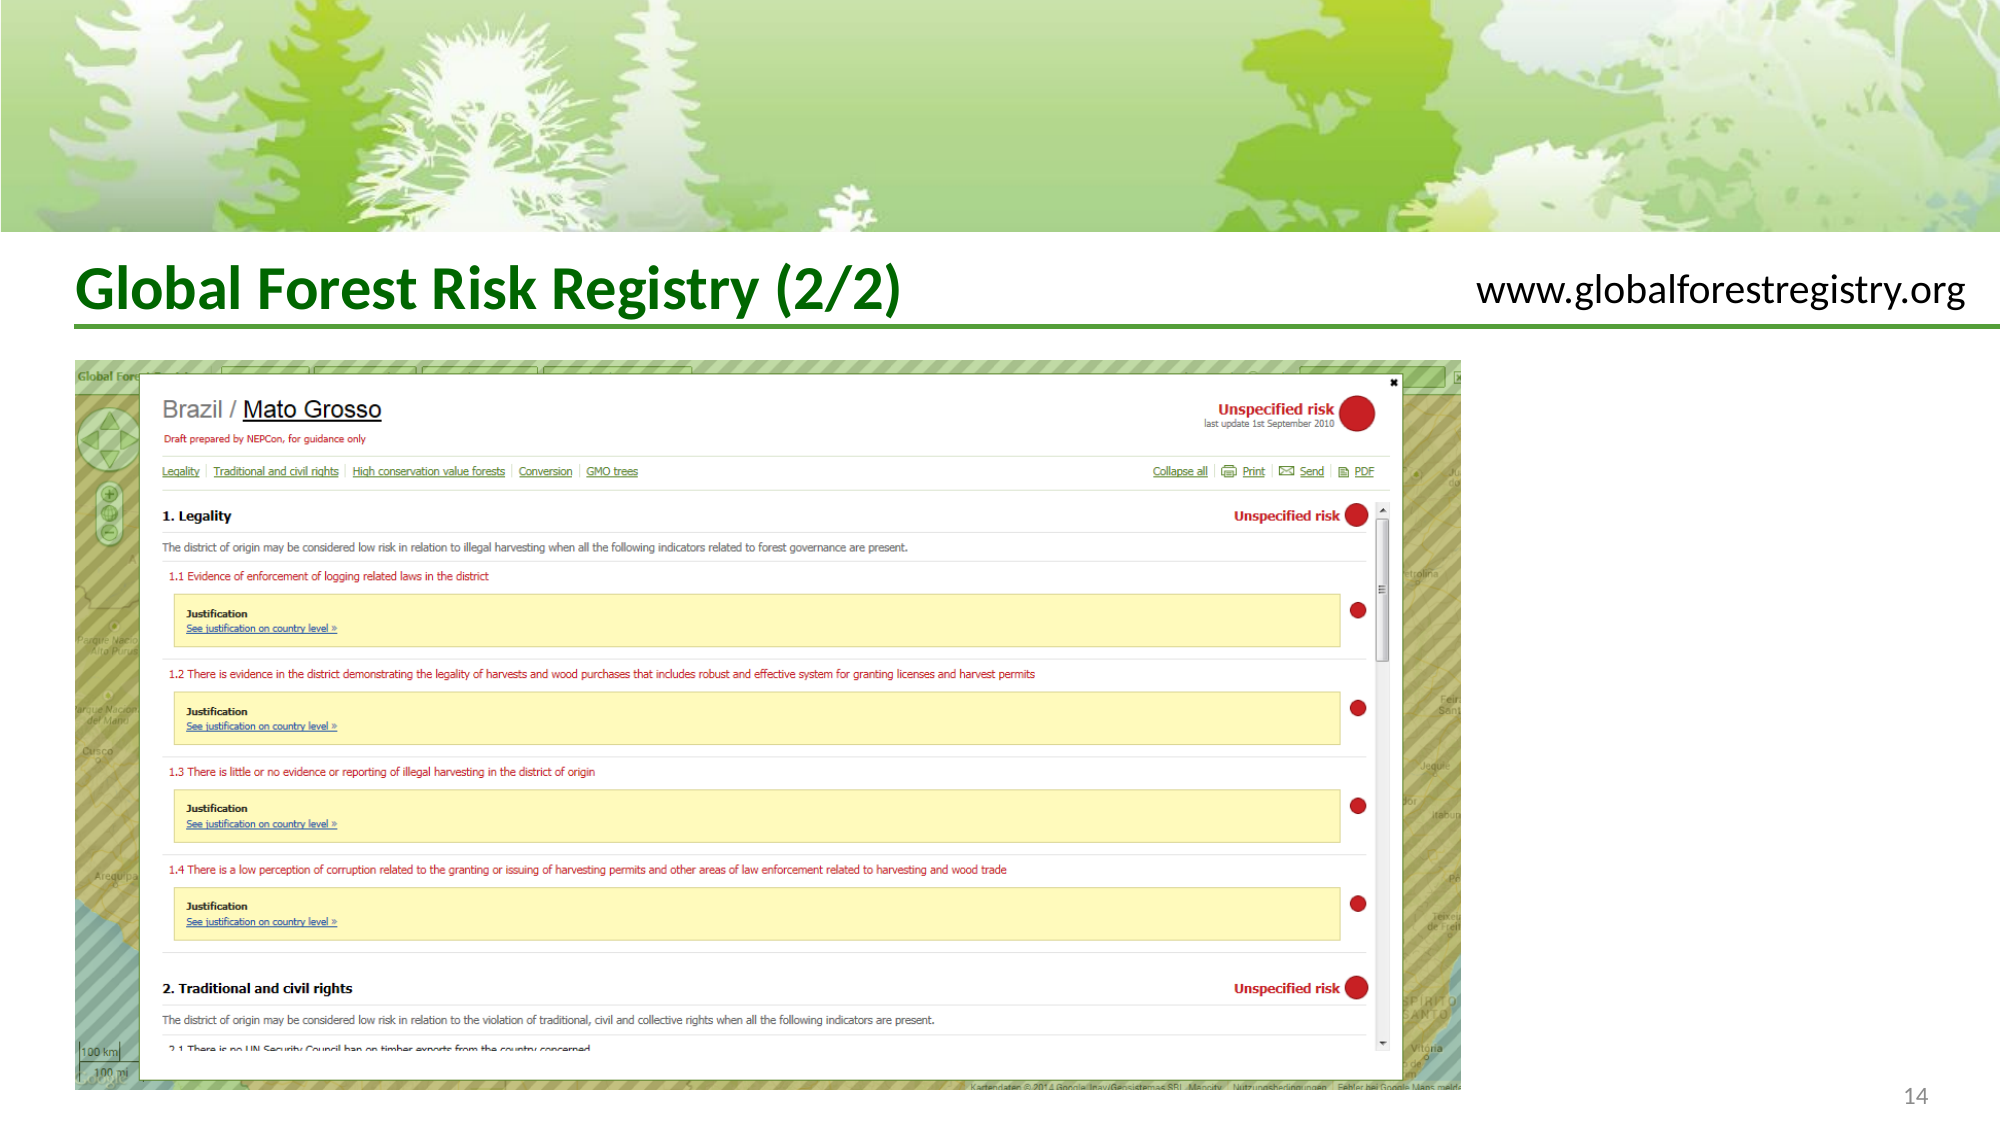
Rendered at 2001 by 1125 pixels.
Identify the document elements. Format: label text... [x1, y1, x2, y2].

slide_number 14 [1493, 1065, 1944, 1125]
text_box Global Forest Risk Registry (2/2) [75, 246, 1048, 320]
picture [0, 0, 2000, 232]
picture [75, 360, 1461, 1090]
text_box www.globalforestregistry.org [1461, 253, 2000, 319]
